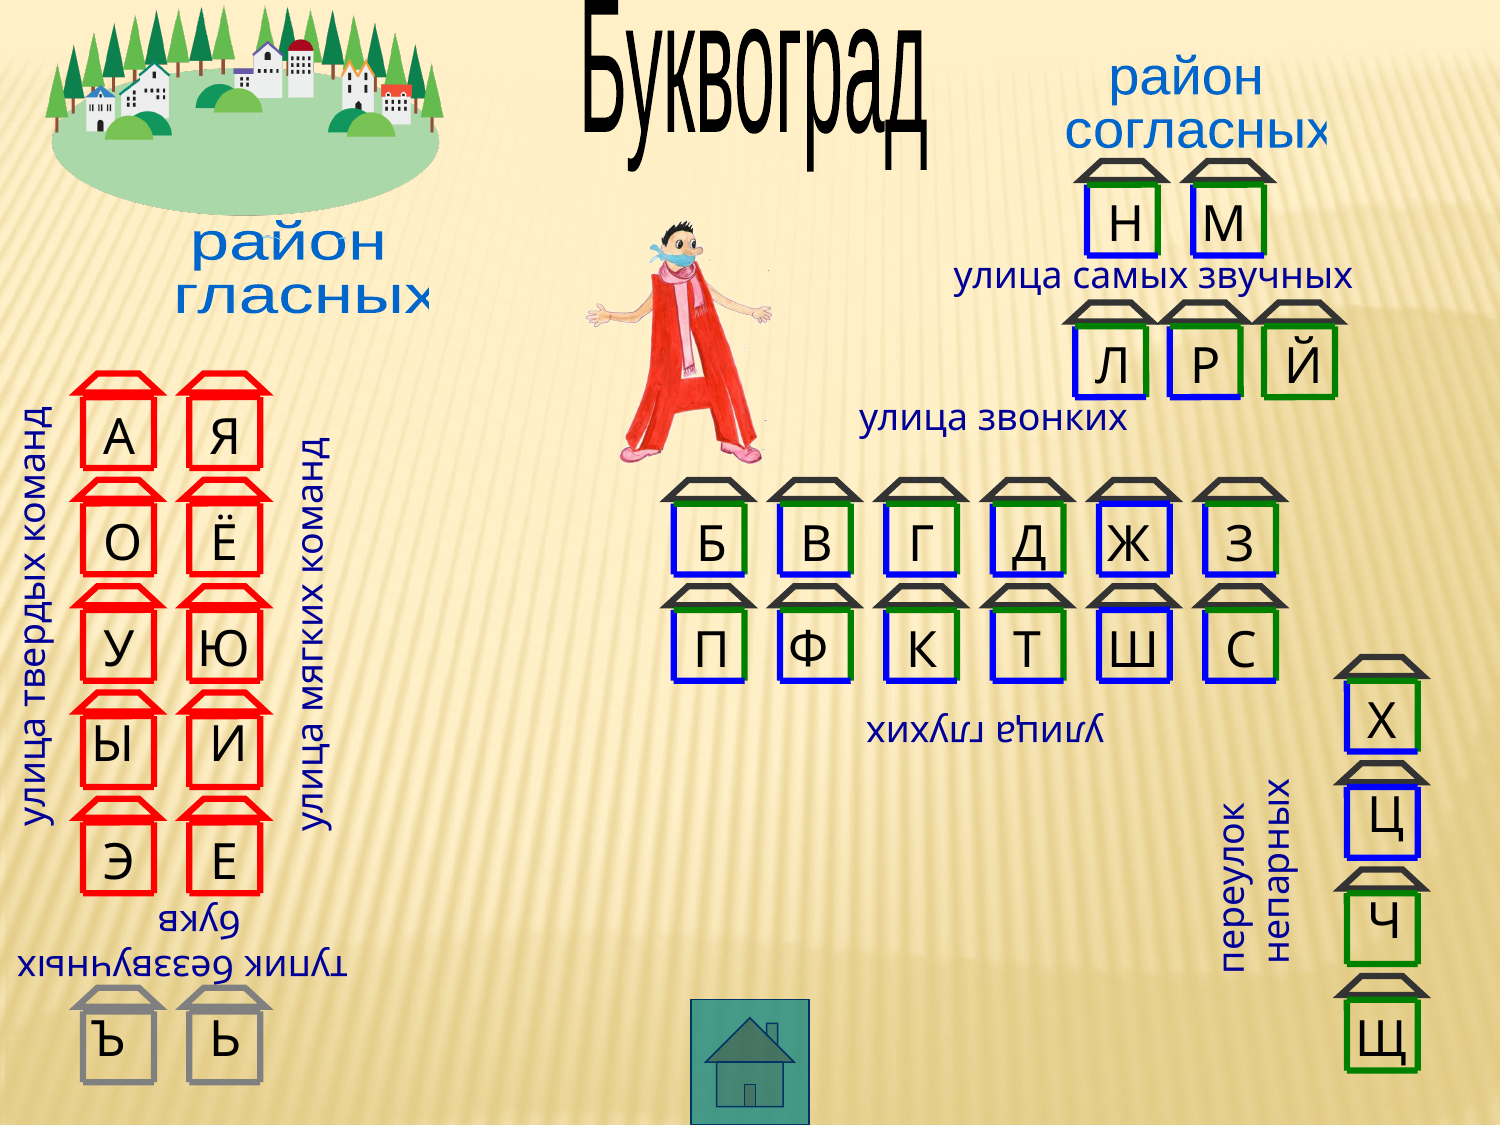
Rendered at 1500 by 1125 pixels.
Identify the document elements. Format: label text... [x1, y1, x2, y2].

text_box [667, 585, 751, 681]
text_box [1092, 585, 1176, 681]
text_box улица твердых команд [0, 391, 60, 841]
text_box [986, 479, 1070, 575]
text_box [76, 798, 160, 894]
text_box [773, 479, 857, 575]
text_box улица звонких [844, 385, 1132, 461]
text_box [1340, 763, 1424, 859]
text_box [1340, 656, 1424, 752]
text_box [1068, 302, 1152, 398]
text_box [667, 479, 751, 575]
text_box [182, 692, 266, 788]
picture [40, 0, 449, 240]
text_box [986, 585, 1070, 681]
picture [584, 219, 775, 469]
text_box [1198, 585, 1282, 681]
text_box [1340, 869, 1424, 965]
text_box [773, 585, 857, 681]
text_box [76, 373, 160, 469]
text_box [1080, 160, 1164, 256]
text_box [1186, 160, 1270, 256]
text_box улица мягких команд [277, 423, 338, 847]
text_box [879, 479, 963, 575]
text_box тупик беззвучных букв [0, 881, 363, 1002]
text_box улица самых звучных [939, 243, 1500, 304]
text_box переулок непарных [1198, 763, 1304, 989]
text_box улица глухих [856, 692, 1119, 768]
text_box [1198, 479, 1282, 575]
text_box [182, 479, 266, 575]
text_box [1257, 302, 1341, 398]
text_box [76, 585, 160, 681]
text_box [182, 987, 266, 1083]
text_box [182, 585, 266, 681]
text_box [1163, 302, 1247, 398]
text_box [76, 479, 160, 575]
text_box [879, 585, 963, 681]
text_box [182, 798, 266, 894]
text_box [690, 999, 810, 1125]
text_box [1340, 975, 1424, 1071]
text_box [1092, 479, 1176, 575]
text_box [182, 373, 266, 469]
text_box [76, 987, 160, 1083]
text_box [76, 692, 160, 788]
